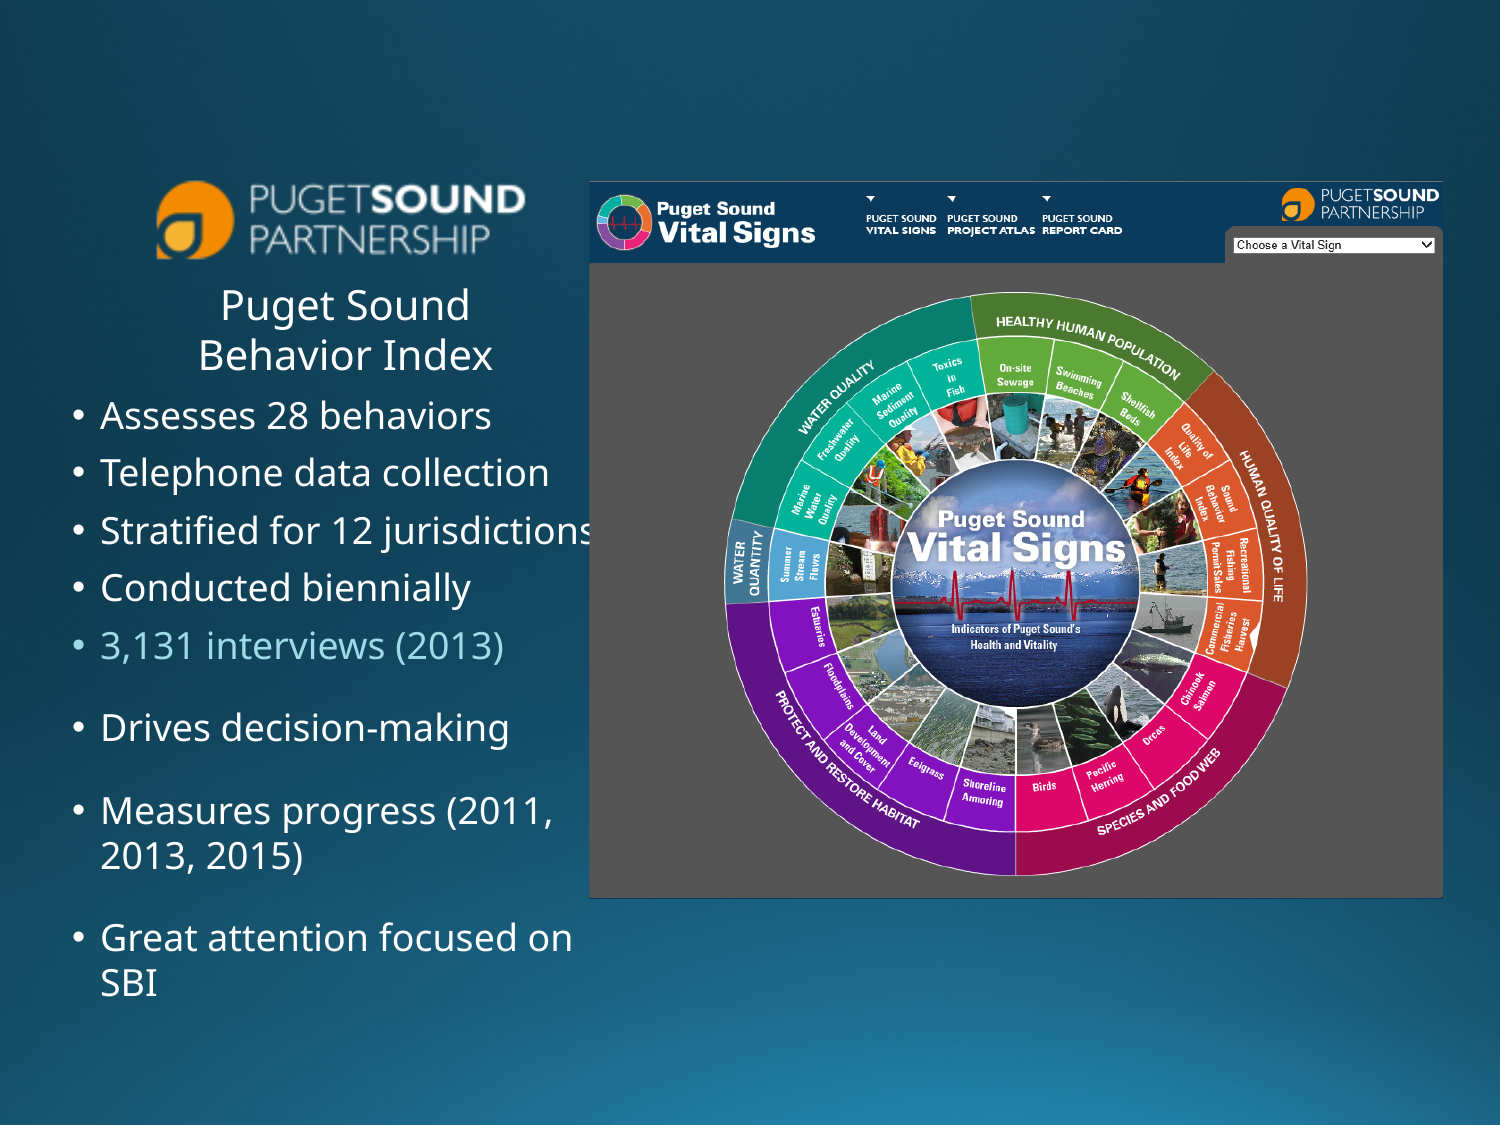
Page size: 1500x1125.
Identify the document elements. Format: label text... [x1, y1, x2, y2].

picture [0, 0, 1500, 1125]
text_box Puget Sound Behavior Index Assesses 28 behaviors Telephone data collection Stratified for 12 jurisdictions Conducted biennially 3,131 interviews (2013) Drives decision-making Measures progress (2011, 2013, 2015) Great attention focused on SBI [57, 271, 634, 1090]
